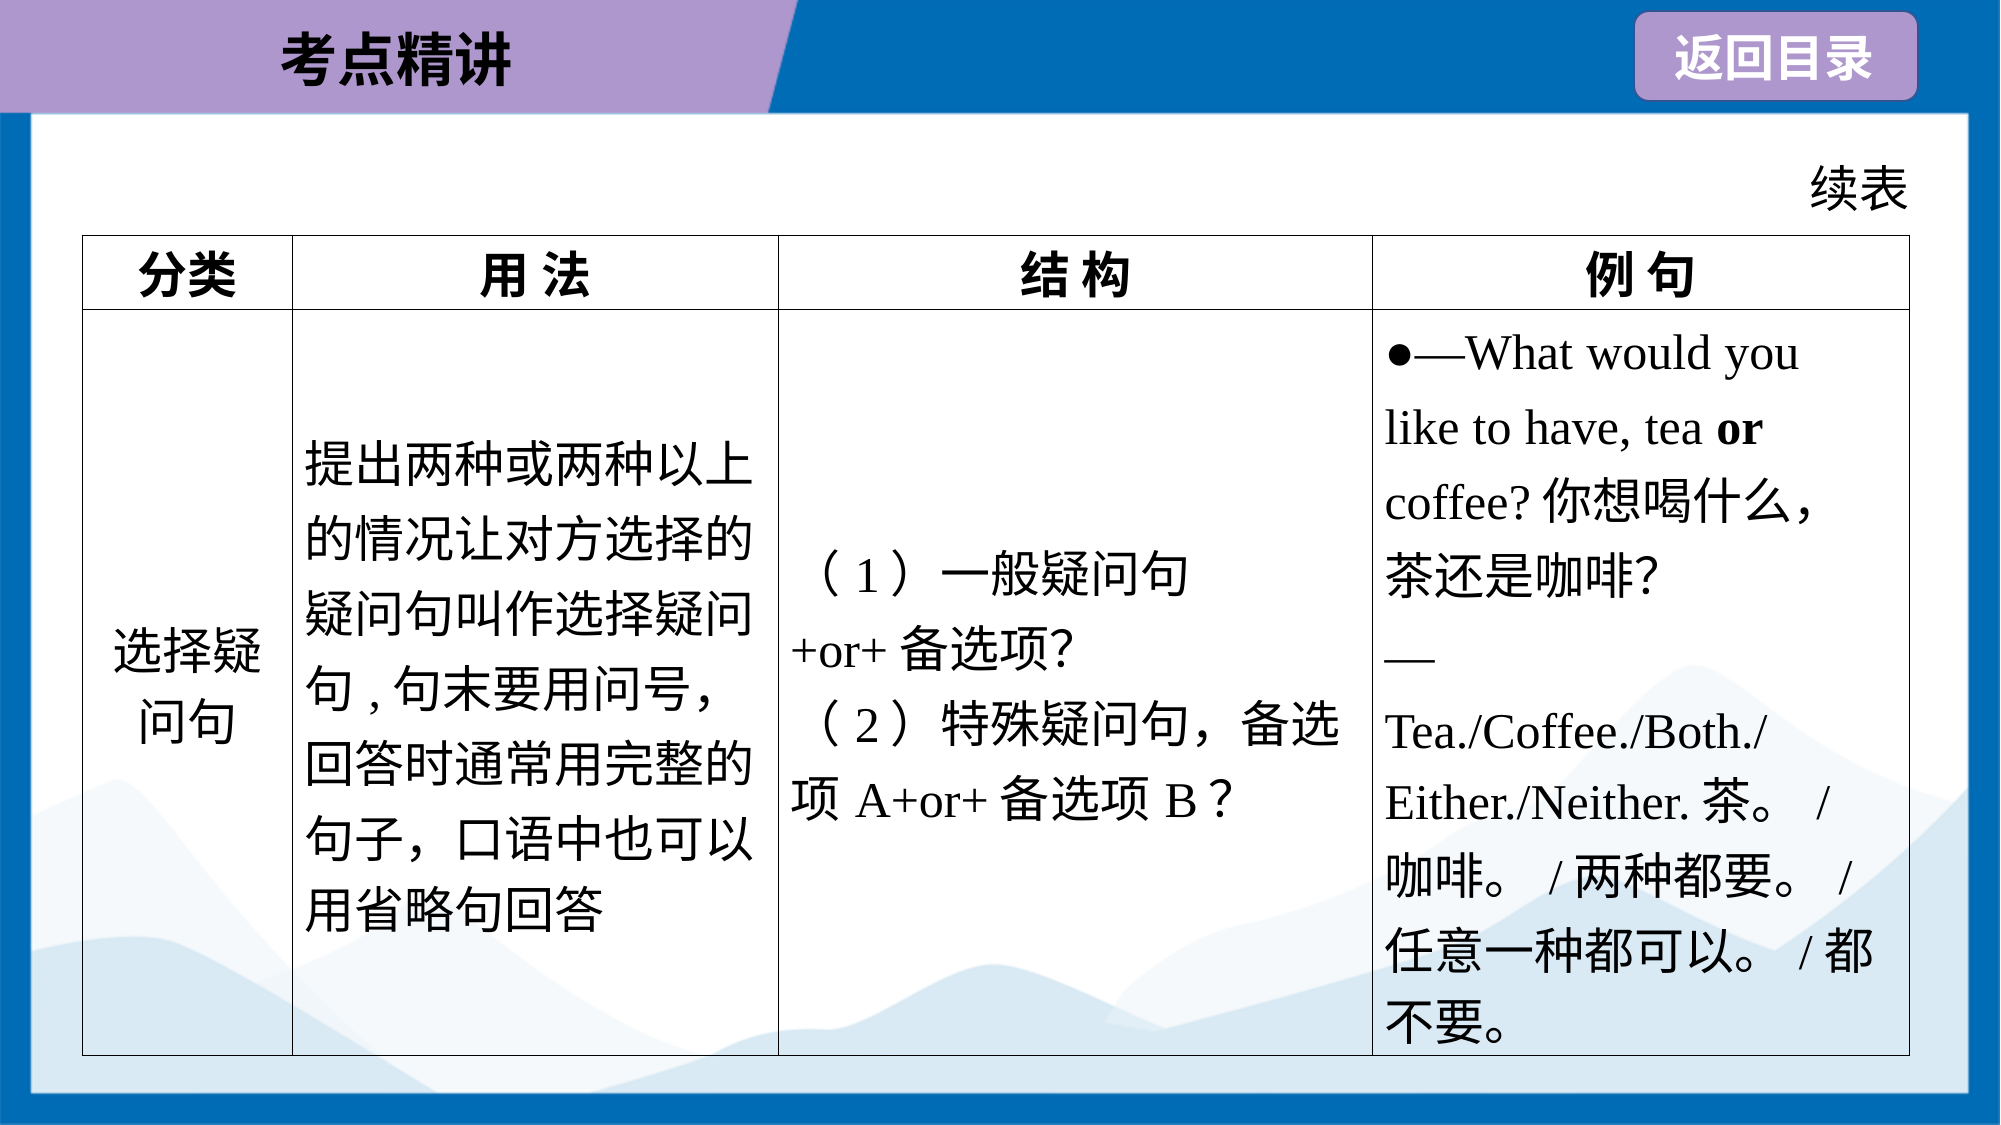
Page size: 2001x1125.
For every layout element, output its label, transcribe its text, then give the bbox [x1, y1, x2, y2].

table_header 结 构 [779, 236, 1372, 309]
table_header 例 句 [1373, 236, 1909, 309]
table_cell ●—What would you like to have, tea or coffee?你想喝什么， 茶还是咖啡？ — Tea./Coffee./Both./ Either./Neither.茶。/ 咖啡。/两种都要。/ 任意一种都可以。/都 不要。 [1373, 310, 1909, 1055]
text_box 续表 [1808, 146, 1910, 218]
table_header 用 法 [293, 236, 778, 309]
table_cell 提出两种或两种以上 的情况让对方选择的 疑问句叫作选择疑问 句,句末要用问号， 回答时通常用完整的 句子，口语中也可以 用省略句回答 [293, 310, 778, 1055]
table_cell 选择疑 问句 [83, 310, 292, 1055]
table_cell （1）一般疑问句+or+备选项？ （2）特殊疑问句，备选项A+or+备选项B？ [779, 310, 1372, 1055]
picture [0, 0, 2000, 1125]
table_header 分类 [83, 236, 292, 309]
